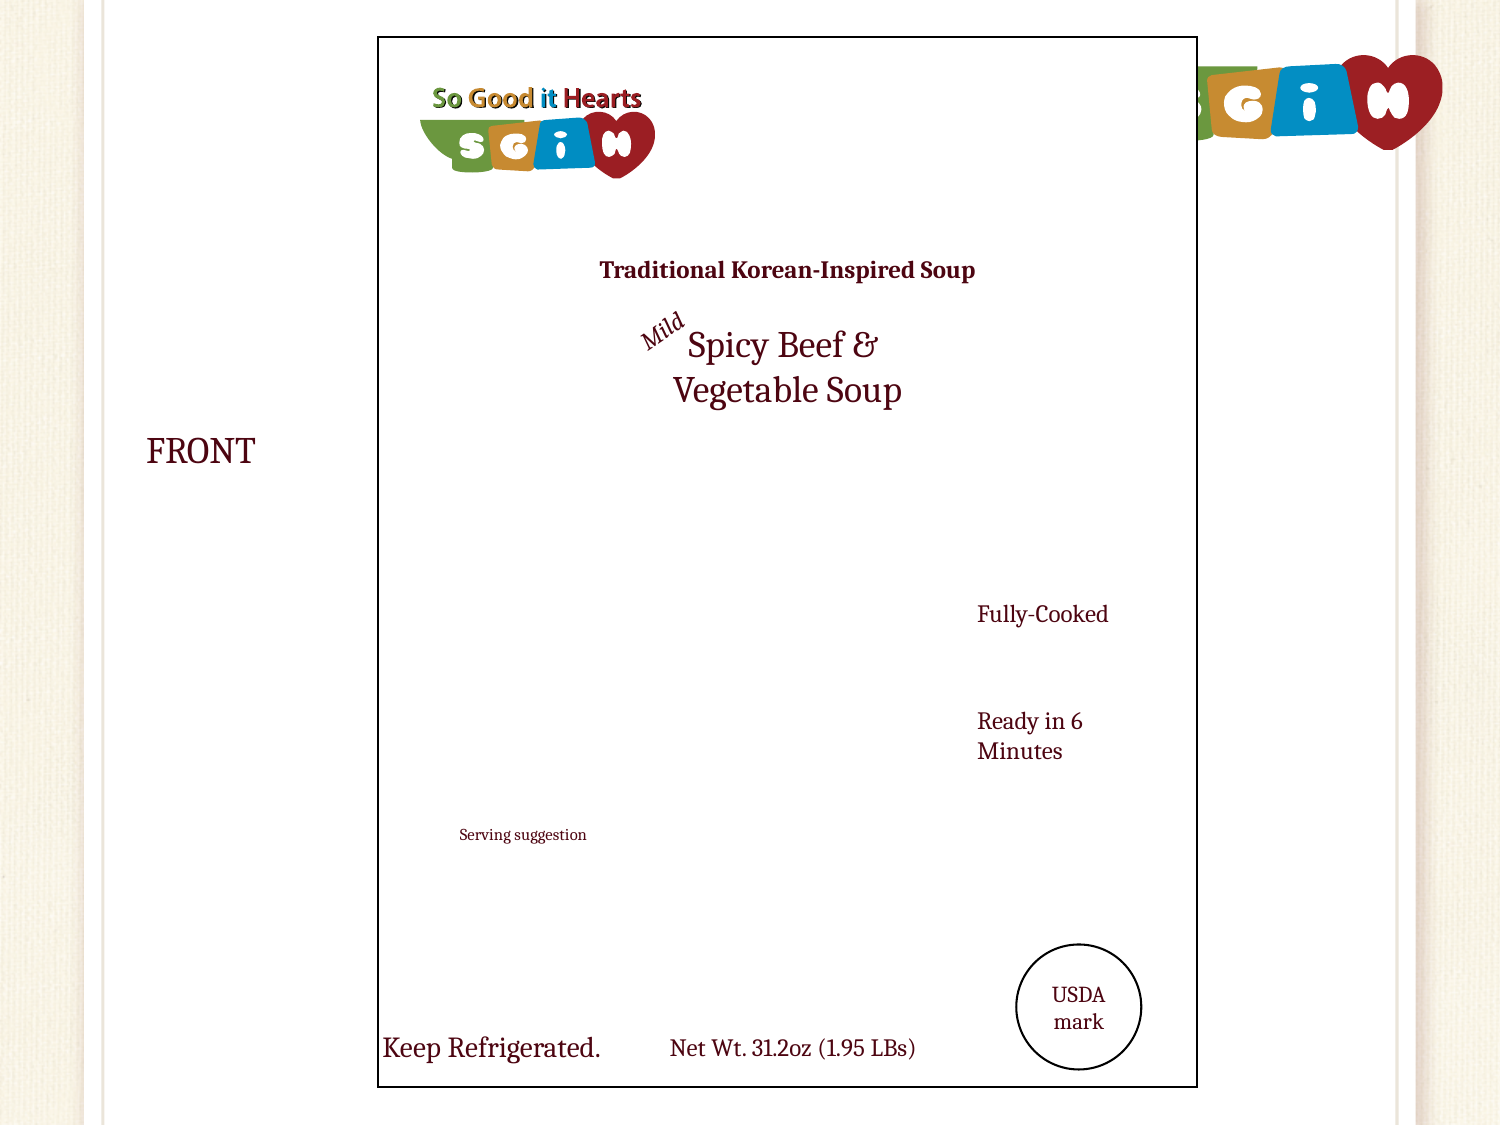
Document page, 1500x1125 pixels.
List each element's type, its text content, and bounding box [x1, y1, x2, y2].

text_box Net Wt. 31.2oz (1.95 LBs) [654, 1024, 1017, 1069]
text_box FRONT [131, 418, 344, 479]
text_box Traditional Korean-Inspired Soup [584, 246, 1038, 279]
text_box Ready in 6 Minutes [962, 697, 1182, 772]
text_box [537, 279, 1038, 419]
text_box [377, 36, 1198, 1088]
text_box Keep Refrigerated. [367, 1020, 655, 1071]
picture [420, 87, 655, 180]
picture [0, 0, 84, 1125]
text_box Fully-Cooked [962, 590, 1182, 636]
text_box USDA mark [1015, 943, 1143, 1071]
picture [1416, 0, 1500, 1125]
text_box Serving suggestion [445, 816, 658, 852]
